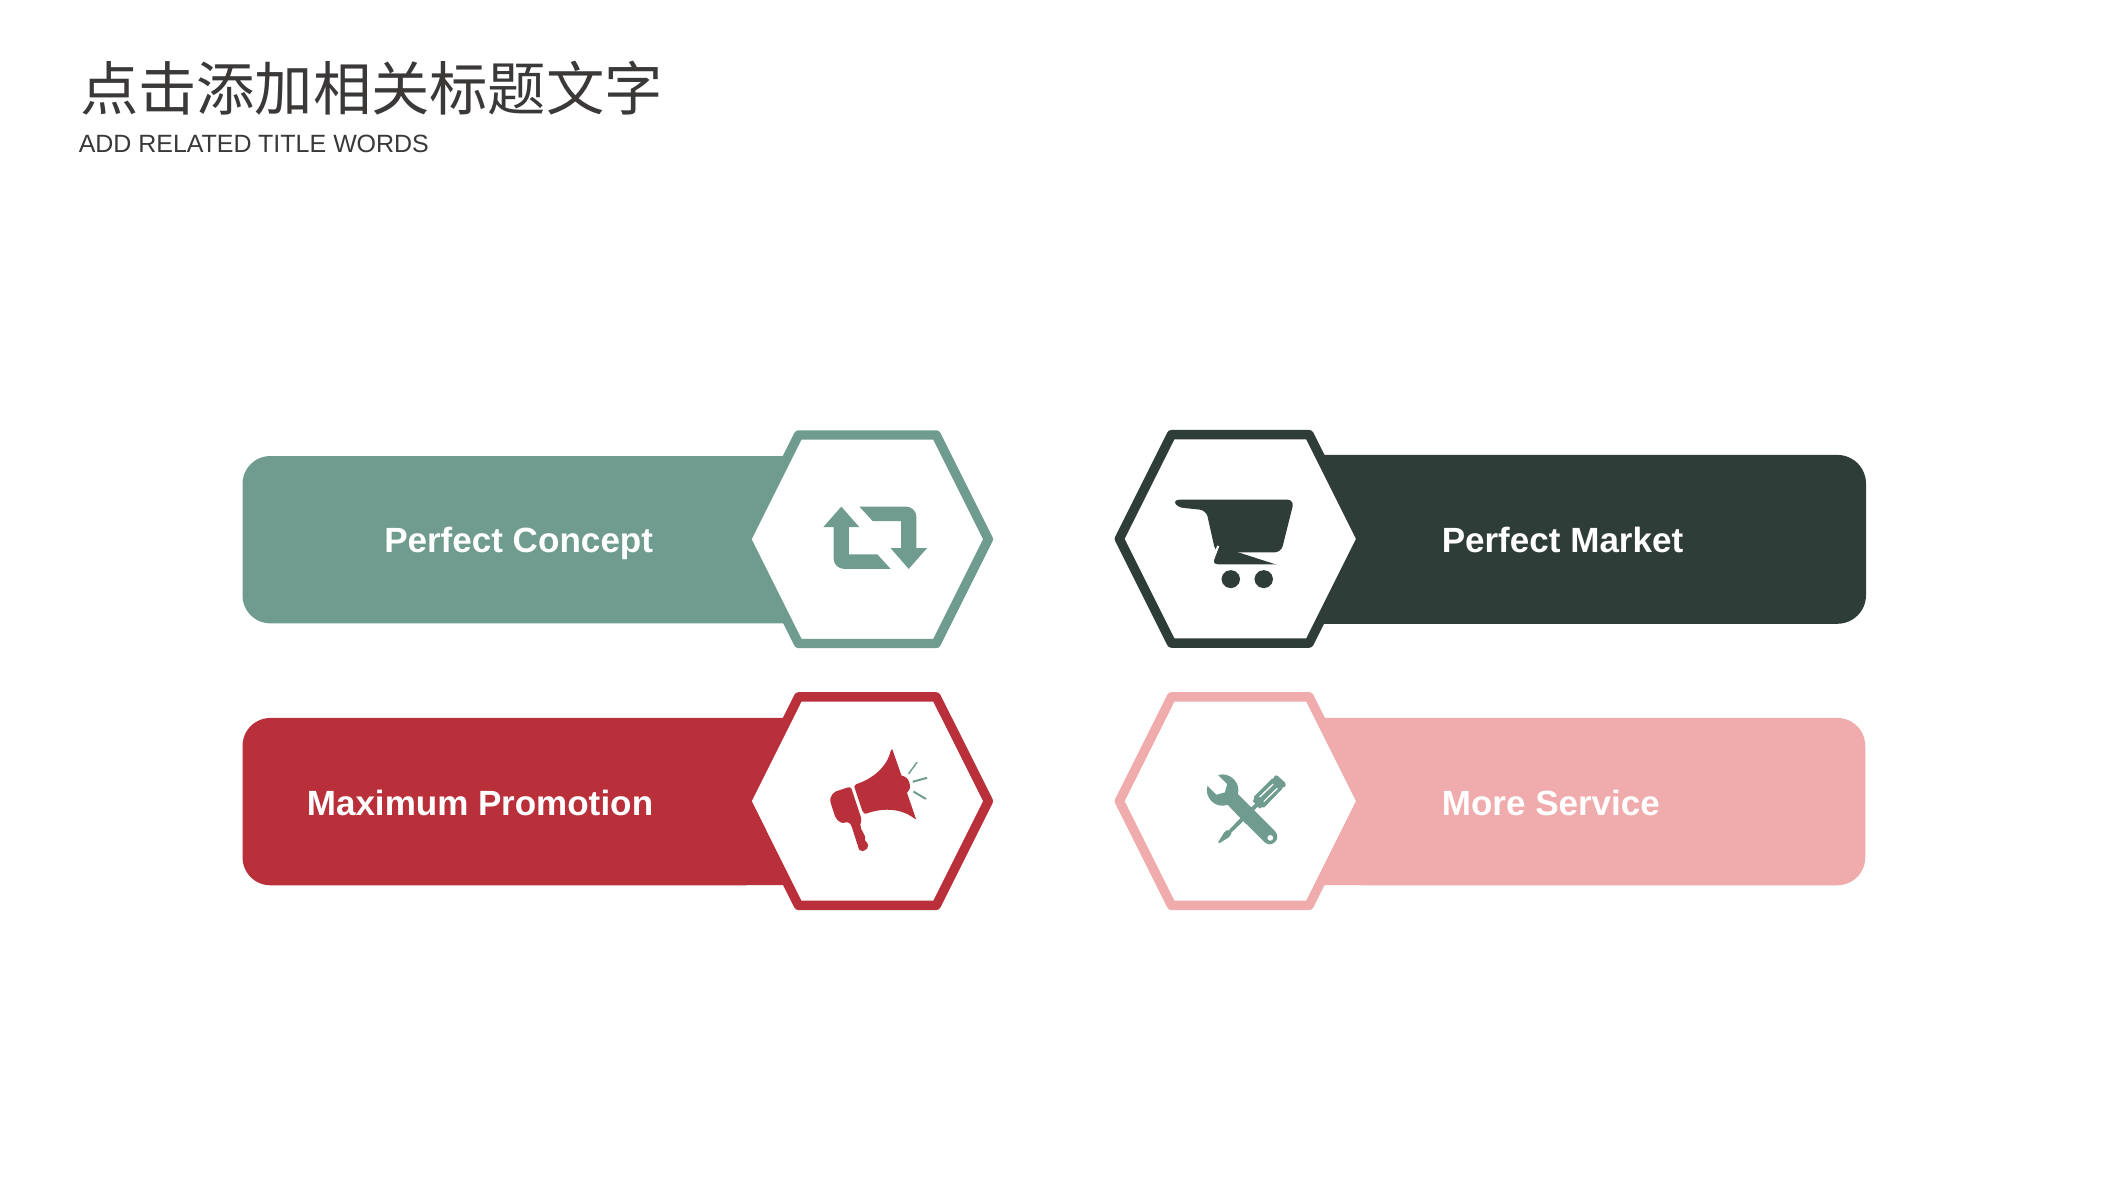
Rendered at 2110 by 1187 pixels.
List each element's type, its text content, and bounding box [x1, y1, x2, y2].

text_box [1119, 434, 1362, 644]
text_box Maximum Promotion [287, 779, 654, 822]
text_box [1119, 696, 1362, 906]
text_box [1362, 455, 1866, 624]
text_box Perfect Concept [287, 517, 654, 560]
text_box [242, 456, 746, 624]
text_box Perfect Market [1441, 517, 1808, 560]
text_box ADD RELATED TITLE WORDS [62, 119, 446, 166]
text_box 点击添加相关标题文字 [64, 43, 679, 130]
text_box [746, 434, 989, 644]
text_box More Service [1441, 779, 1808, 822]
text_box [1362, 717, 1866, 886]
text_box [746, 696, 989, 906]
text_box [242, 717, 746, 886]
